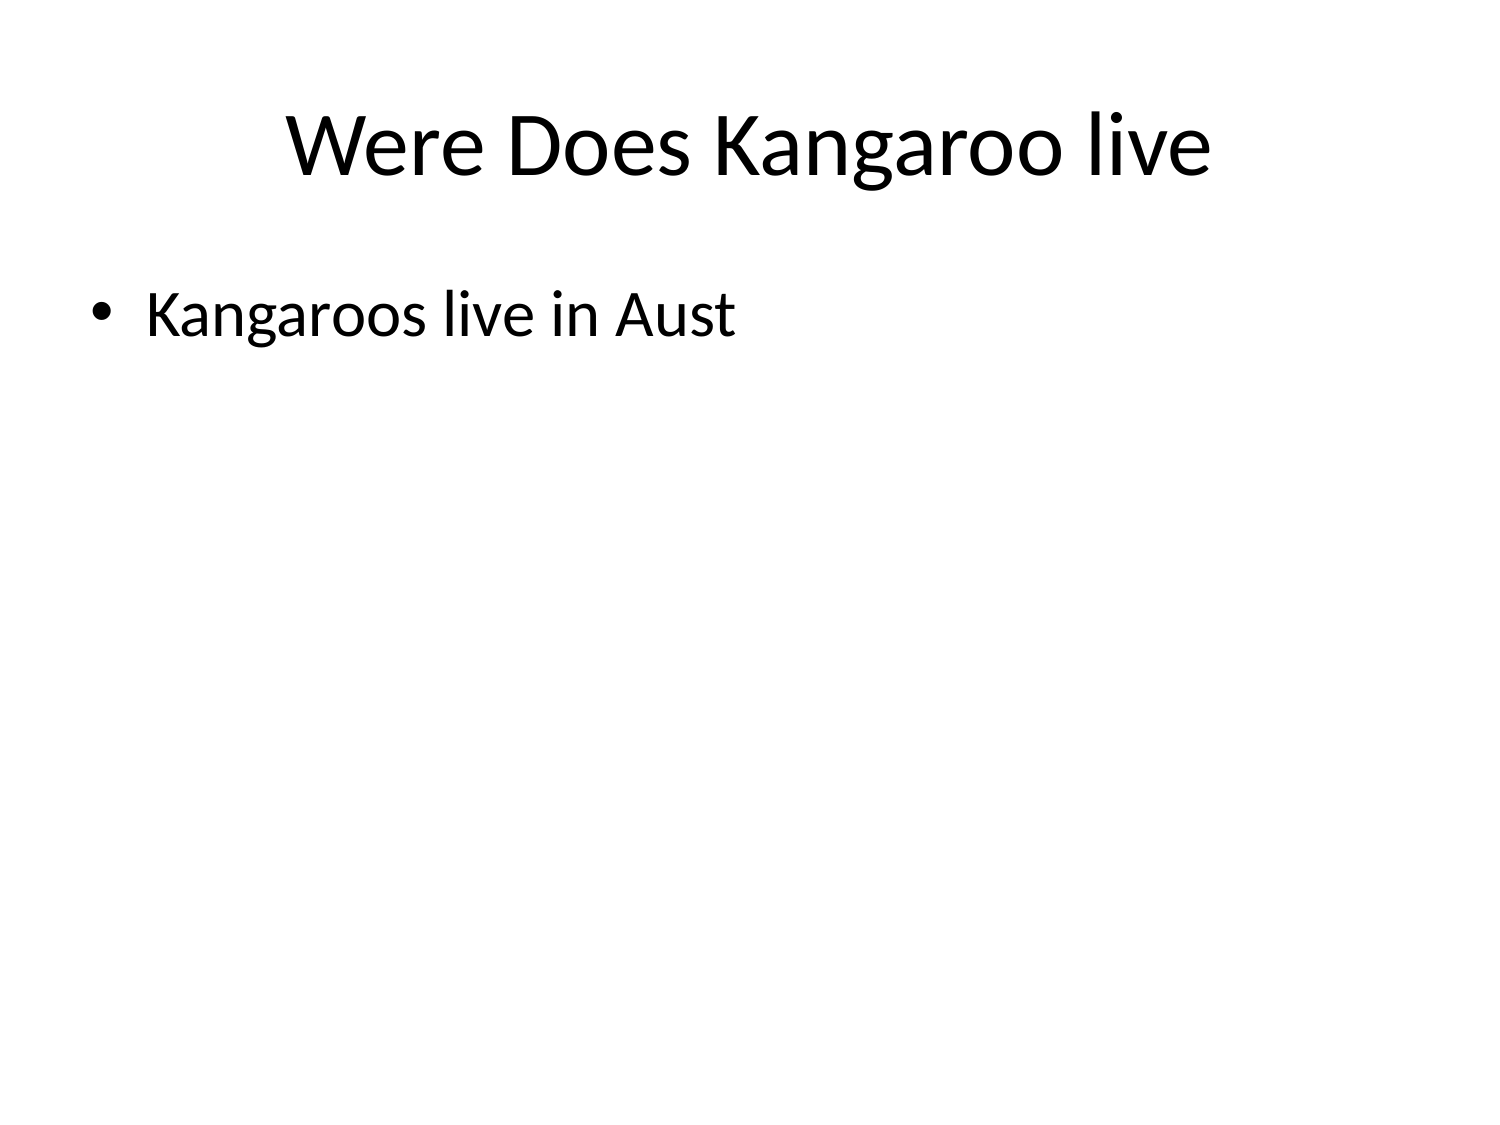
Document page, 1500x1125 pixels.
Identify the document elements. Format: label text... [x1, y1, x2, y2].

list Kangaroos live in Aust [75, 262, 1425, 1005]
title Were Does Kangaroo live [75, 45, 1425, 233]
